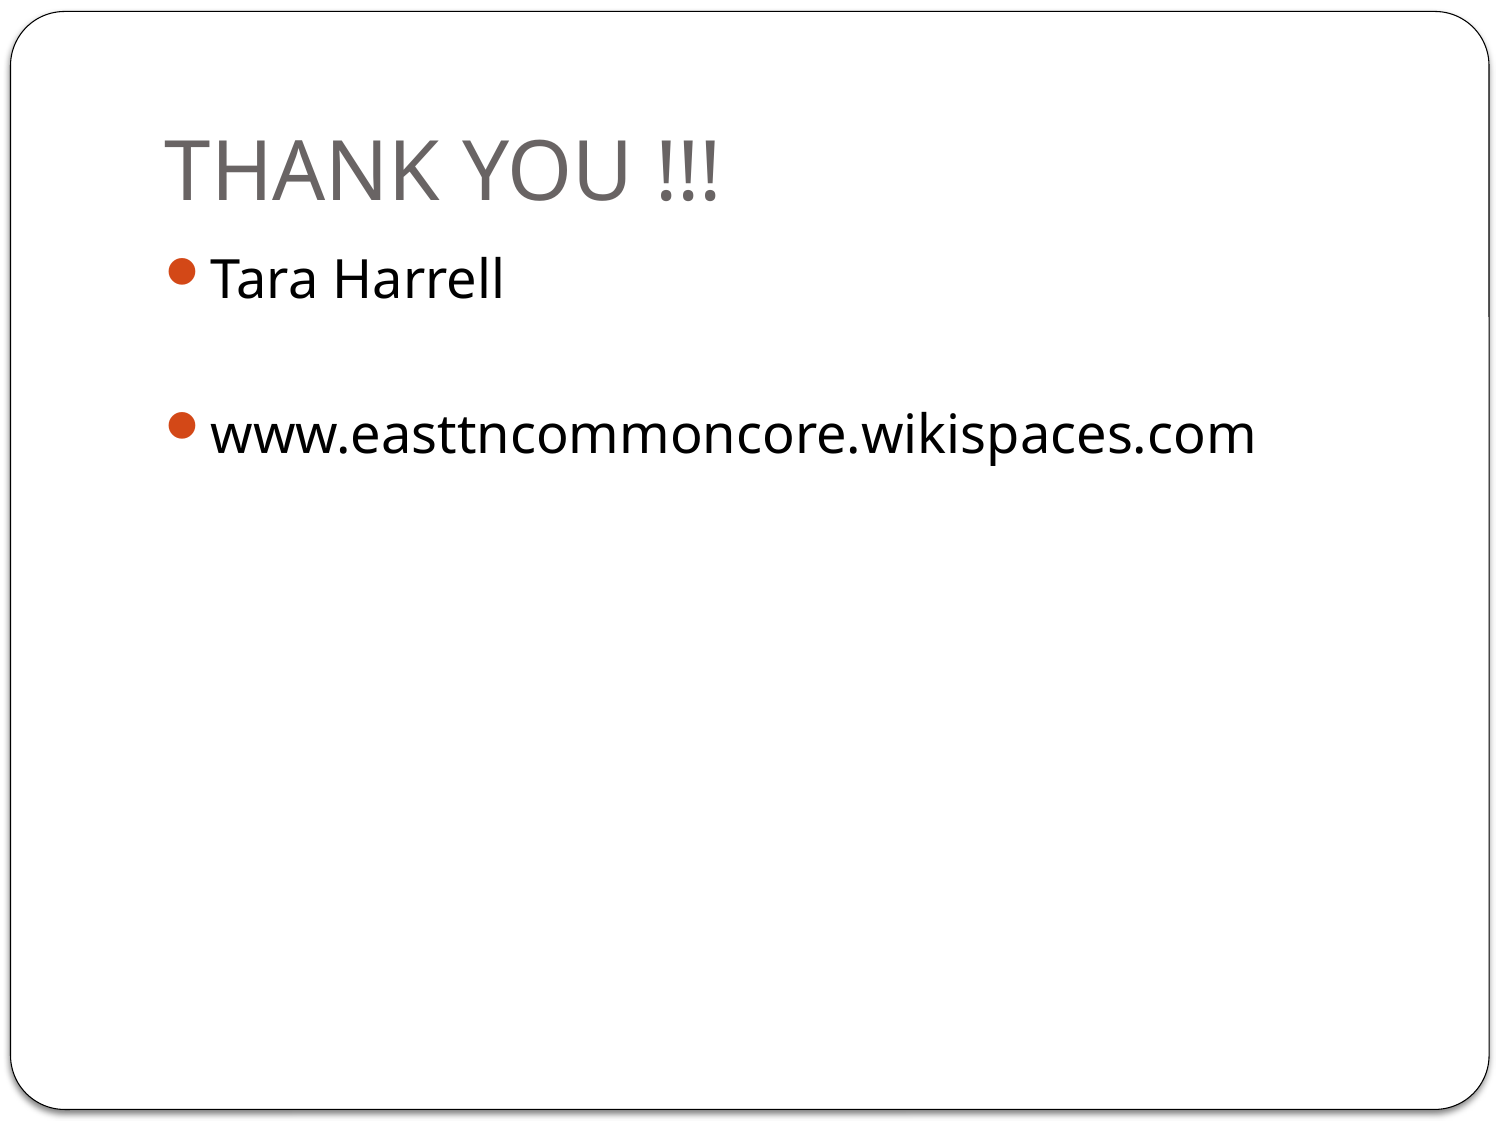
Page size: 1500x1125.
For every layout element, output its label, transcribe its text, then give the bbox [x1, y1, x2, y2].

title THANK YOU !!! [150, 45, 1425, 233]
list Tara Harrell www.easttncommoncore.wikispaces.com [150, 237, 1425, 988]
